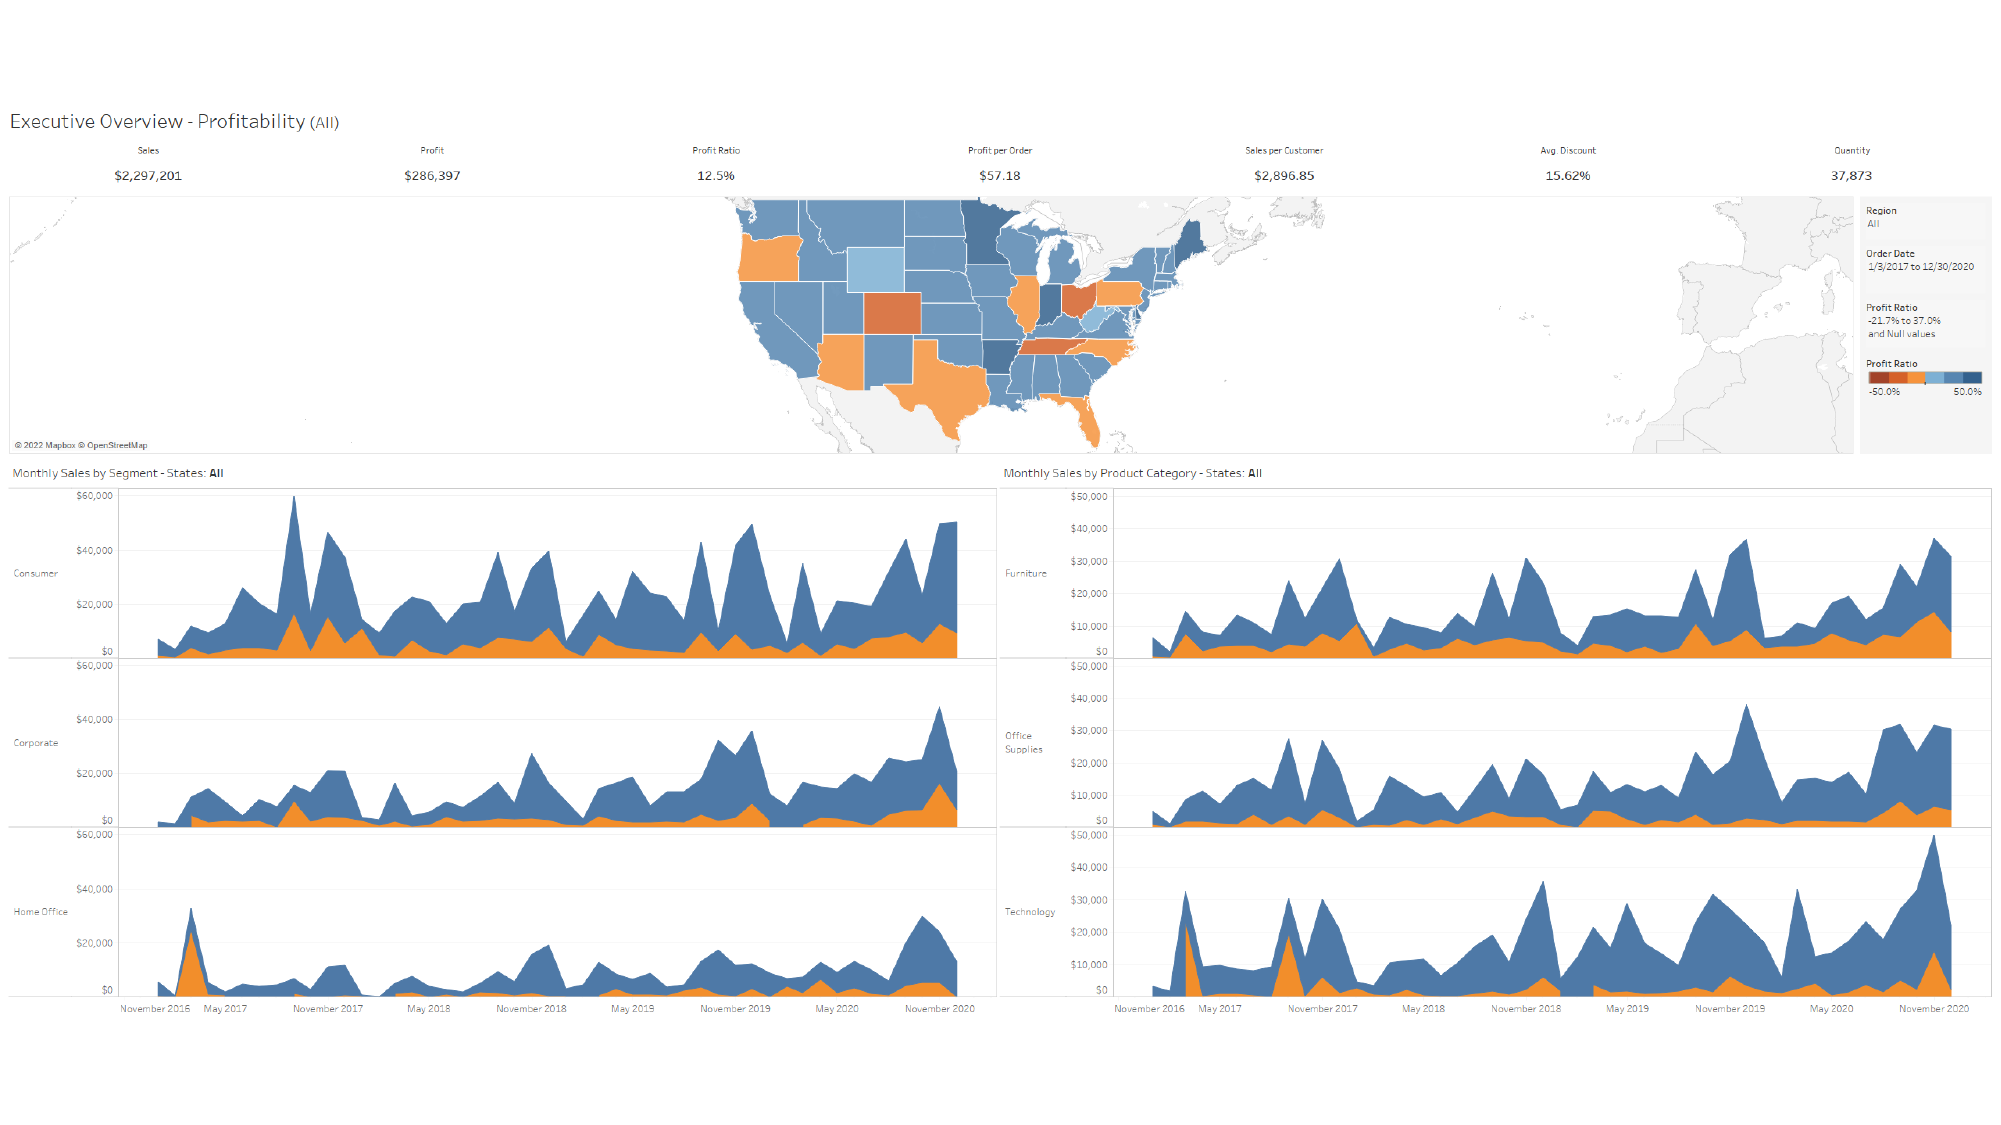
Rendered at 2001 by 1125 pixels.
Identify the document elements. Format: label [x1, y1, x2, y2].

picture [0, 96, 2000, 1029]
